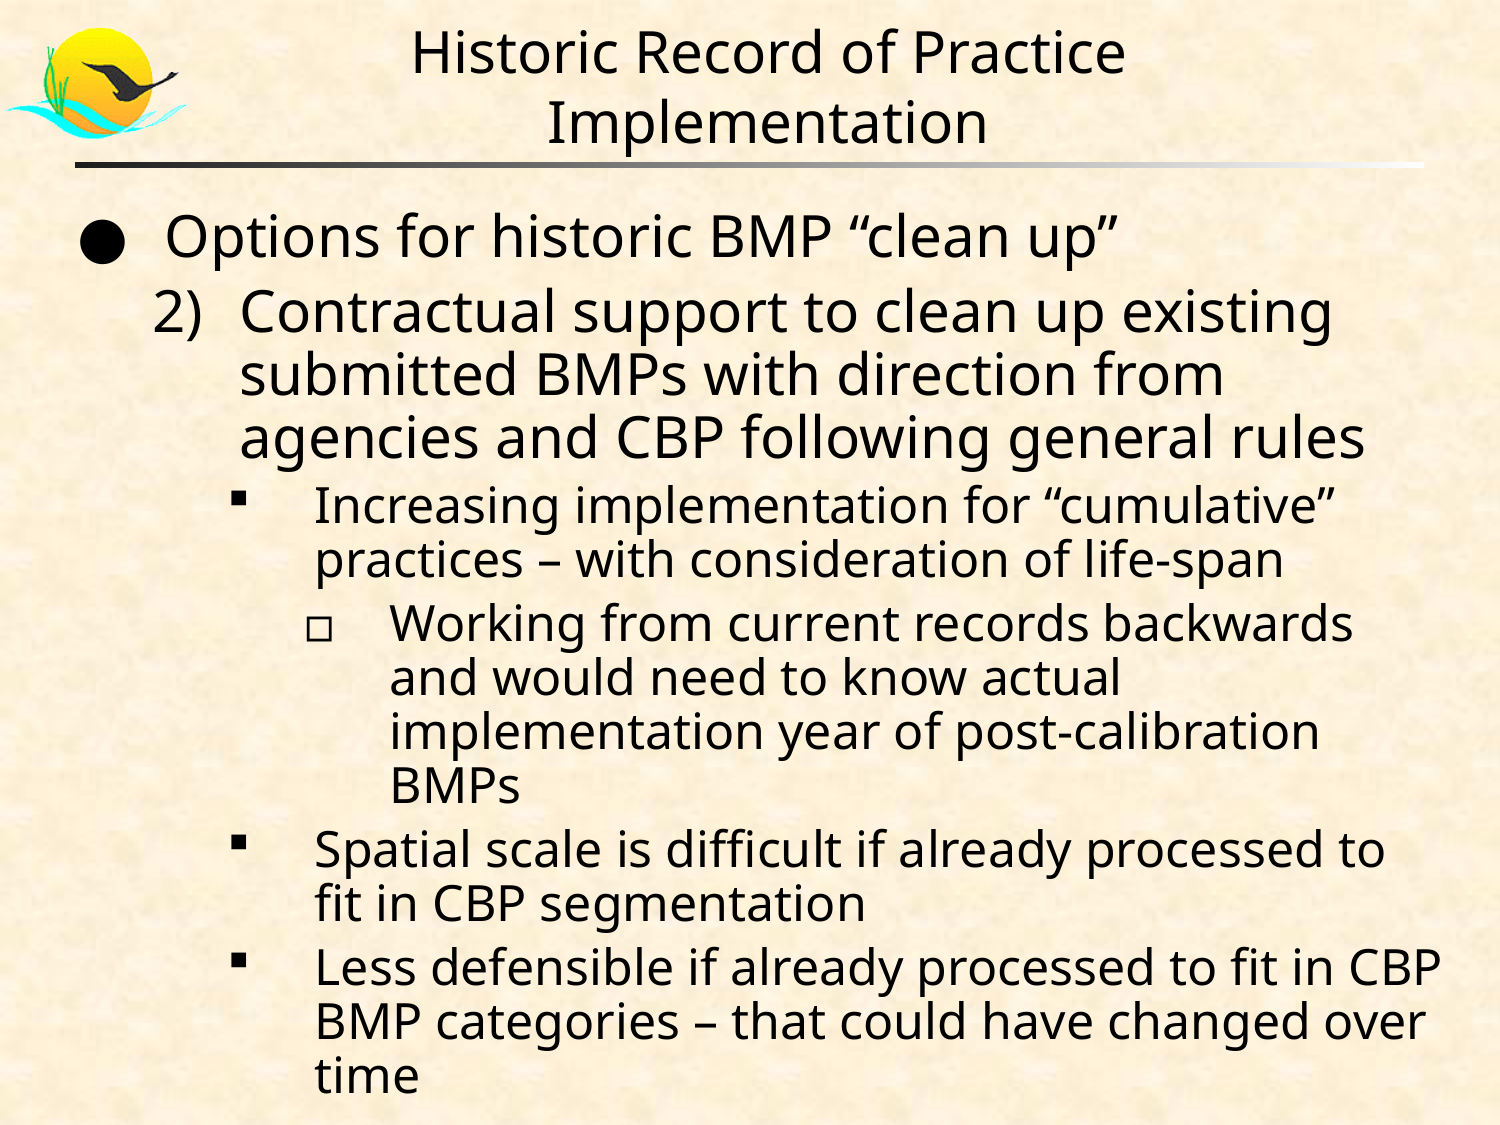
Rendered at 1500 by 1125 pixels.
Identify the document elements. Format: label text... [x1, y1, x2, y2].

text_box Options for historic BMP “clean up” Contractual support to clean up existing submitted BMPs with direction from agencies and CBP following general rules Increasing implementation for “cumulative” practices – with consideration of life-span Working from current records backwards and would need to know actual implementation year of post-calibration BMPs Spatial scale is difficult if already processed to fit in CBP segmentation Less defensible if already processed to fit in CBP BMP categories – that could have changed over time [62, 199, 1463, 875]
text_box [75, 162, 1425, 168]
title Historic Record of Practice Implementation [174, 37, 1363, 162]
picture [0, 0, 1500, 1125]
